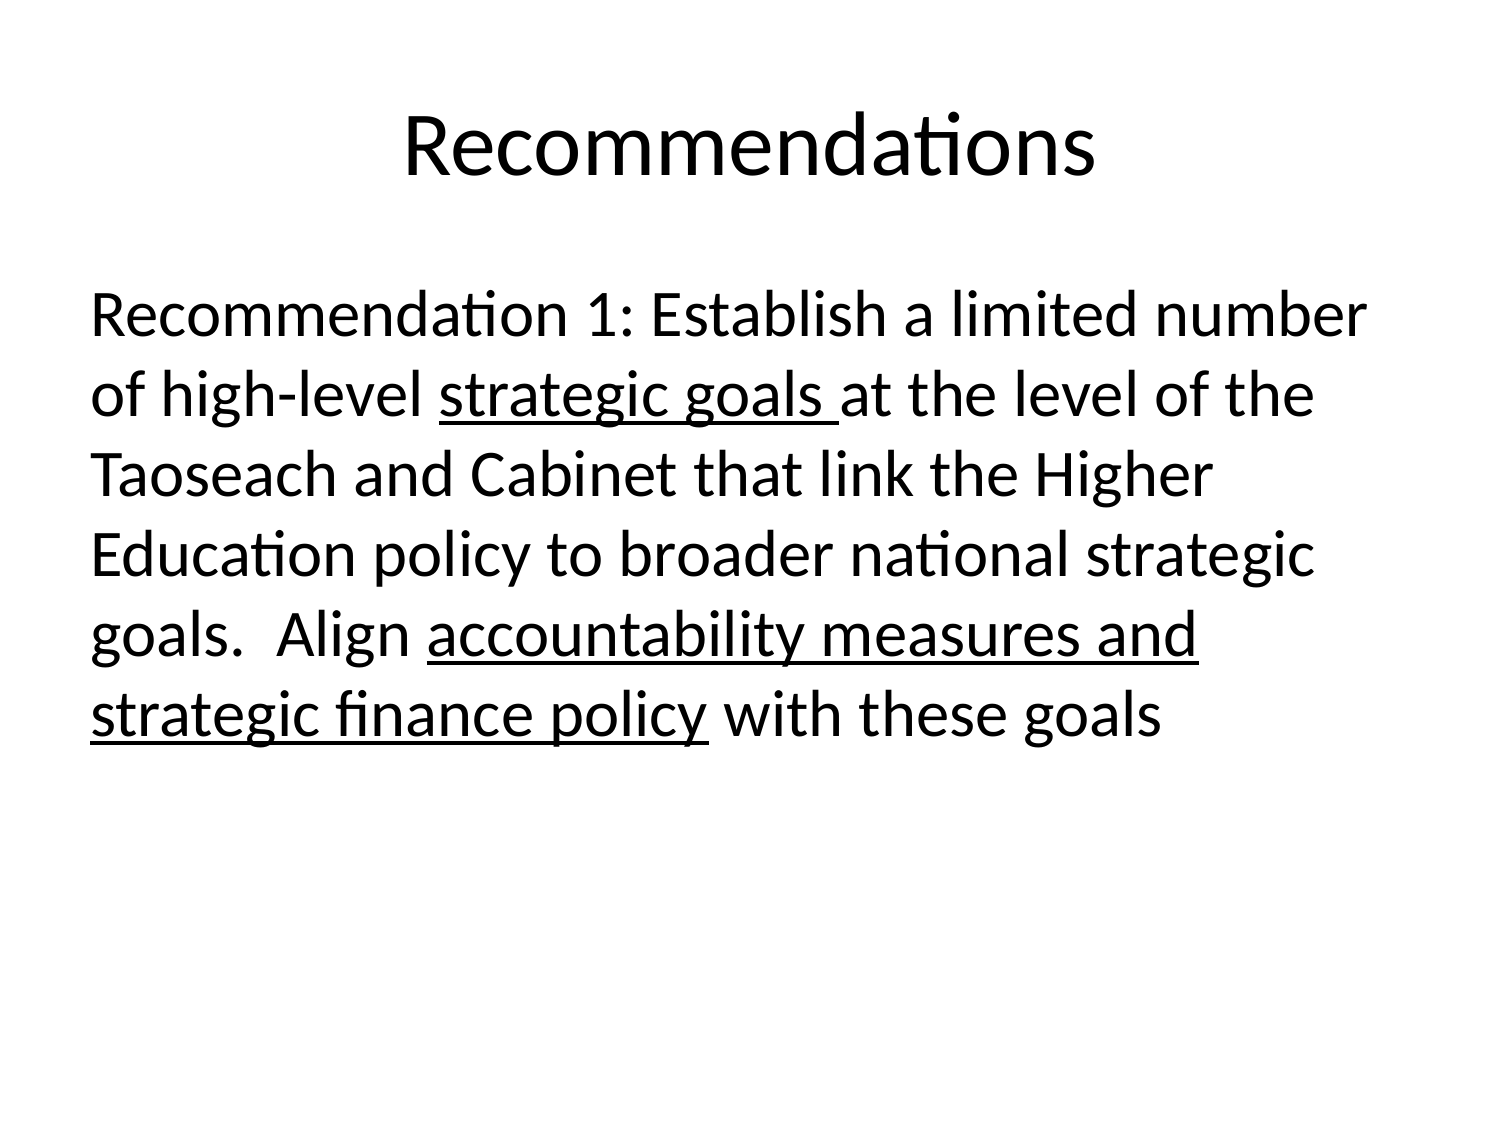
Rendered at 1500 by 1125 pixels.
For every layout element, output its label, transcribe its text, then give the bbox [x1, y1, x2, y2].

title Recommendations [75, 45, 1425, 233]
list Recommendation 1: Establish a limited number of high-level strategic goals at the level of the Taoseach and Cabinet that link the Higher Education policy to broader national strategic goals. Align accountability measures and strategic finance policy with these goals [75, 262, 1425, 1005]
